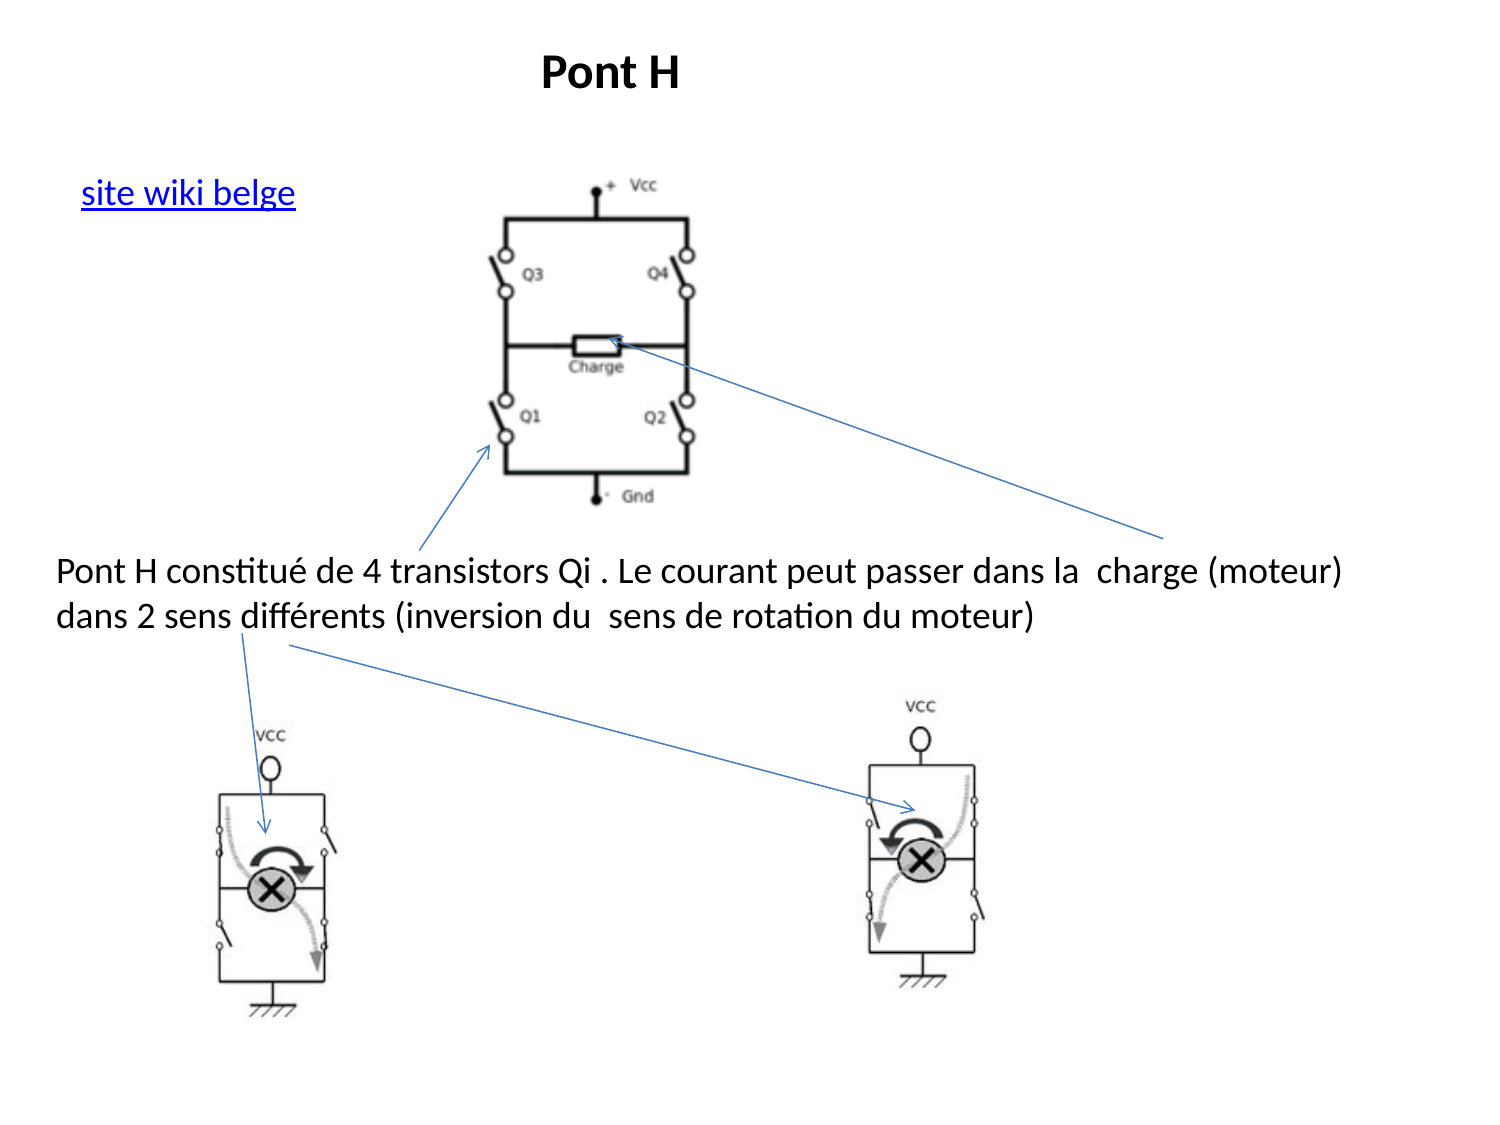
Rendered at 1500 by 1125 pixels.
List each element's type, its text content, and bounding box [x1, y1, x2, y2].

picture [159, 703, 467, 1048]
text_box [418, 444, 491, 551]
picture [808, 680, 1117, 1012]
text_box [608, 337, 1164, 540]
text_box Pont H constitué de 4 transistors Qi . Le courant peut passer dans la charge (moteur) dans 2 sens différents (inversion du sens de rotation du moteur) [41, 538, 1400, 644]
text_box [289, 644, 916, 811]
text_box site wiki belge [66, 160, 312, 221]
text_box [241, 633, 266, 835]
text_box Pont H [526, 30, 696, 106]
picture [430, 172, 786, 528]
